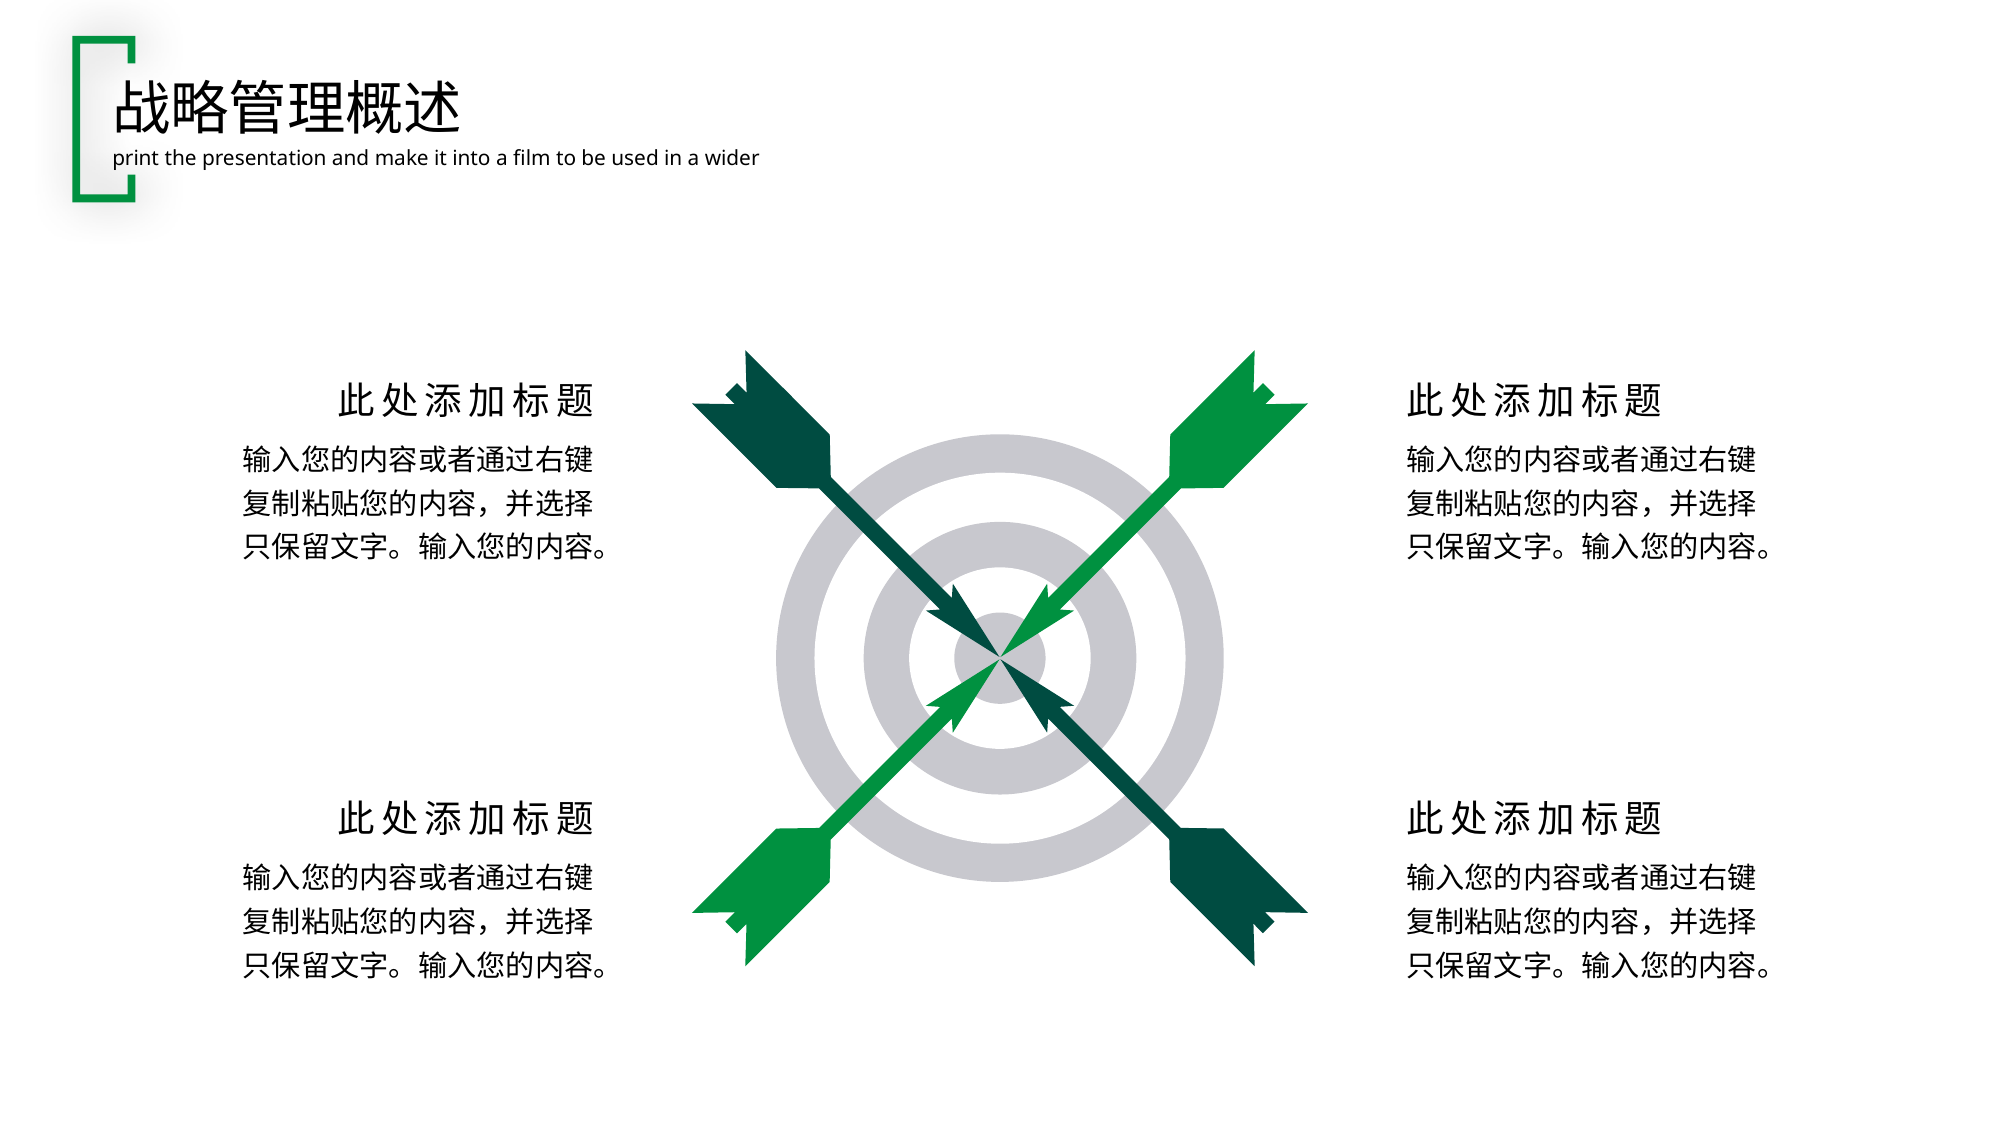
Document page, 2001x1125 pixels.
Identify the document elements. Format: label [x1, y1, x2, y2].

text_box [1391, 369, 1795, 570]
text_box [205, 369, 609, 570]
text_box [692, 350, 814, 472]
text_box [1391, 787, 1795, 988]
text_box [205, 787, 609, 988]
text_box [1186, 844, 1309, 967]
text_box [691, 844, 814, 967]
text_box [760, 418, 1240, 898]
text_box [1186, 350, 1309, 472]
text_box [72, 35, 862, 203]
